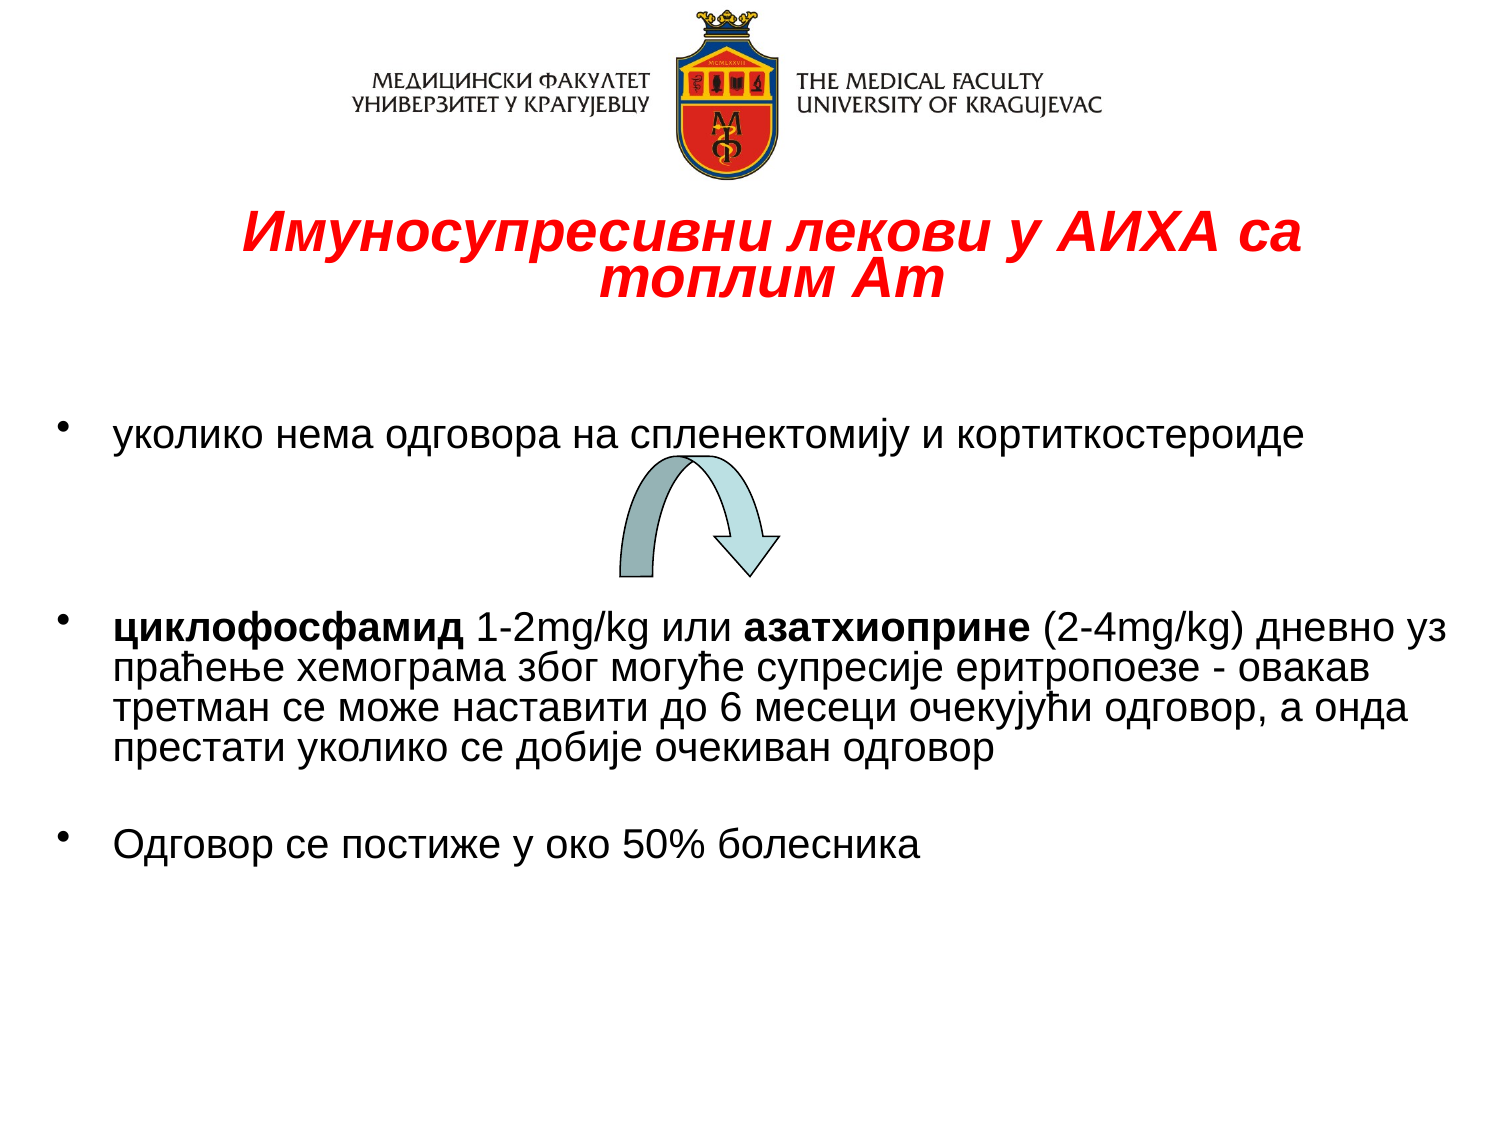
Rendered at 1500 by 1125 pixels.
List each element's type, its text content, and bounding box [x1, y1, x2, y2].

list уколико нема одговора на спленектомију и кортиткостероиде циклофосфамид 1-2mg/kg или азатхиоприне (2-4mg/kg) дневно уз праћење хемограма због могуће супресије еритропоезе - овакав третман се може наставити до 6 месеци очекујући одговор, а онда престати уколико се добије очекиван одговор Одговор се постиже у око 50% болесника [40, 408, 1500, 1125]
text_box [620, 456, 780, 577]
picture [328, 0, 1125, 160]
title Имуносупресивни лекови у АИХА са топлим Ат [135, 160, 1411, 362]
